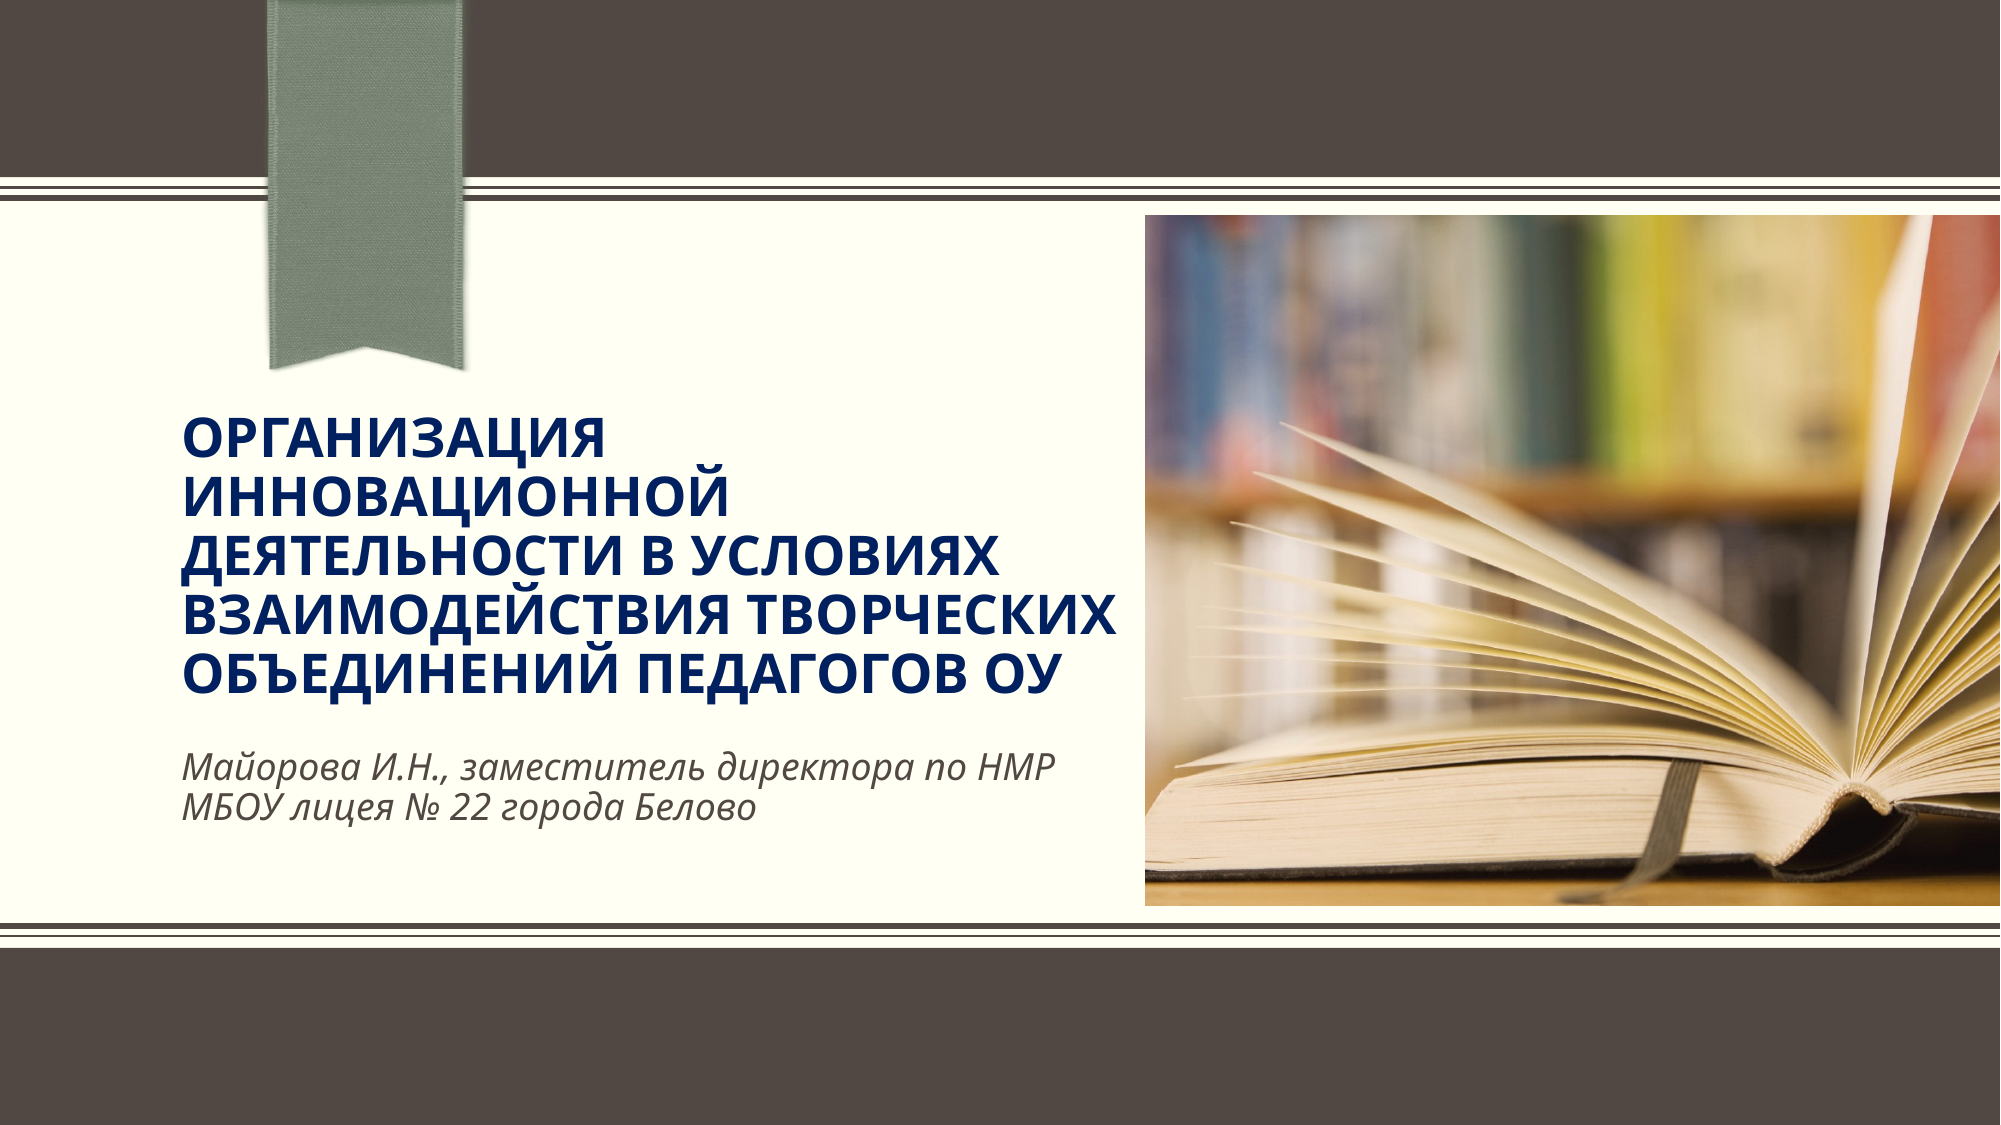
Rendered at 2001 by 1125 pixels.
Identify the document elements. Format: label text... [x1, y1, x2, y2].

subtitle Майорова И.Н., заместитель директора по НМР МБОУ лицея № 22 города Белово [181, 740, 1122, 897]
picture [1145, 214, 2000, 906]
title Организация инновационной деятельности в условиях взаимодействия творческих объединений педагогов ОУ [181, 376, 1122, 740]
